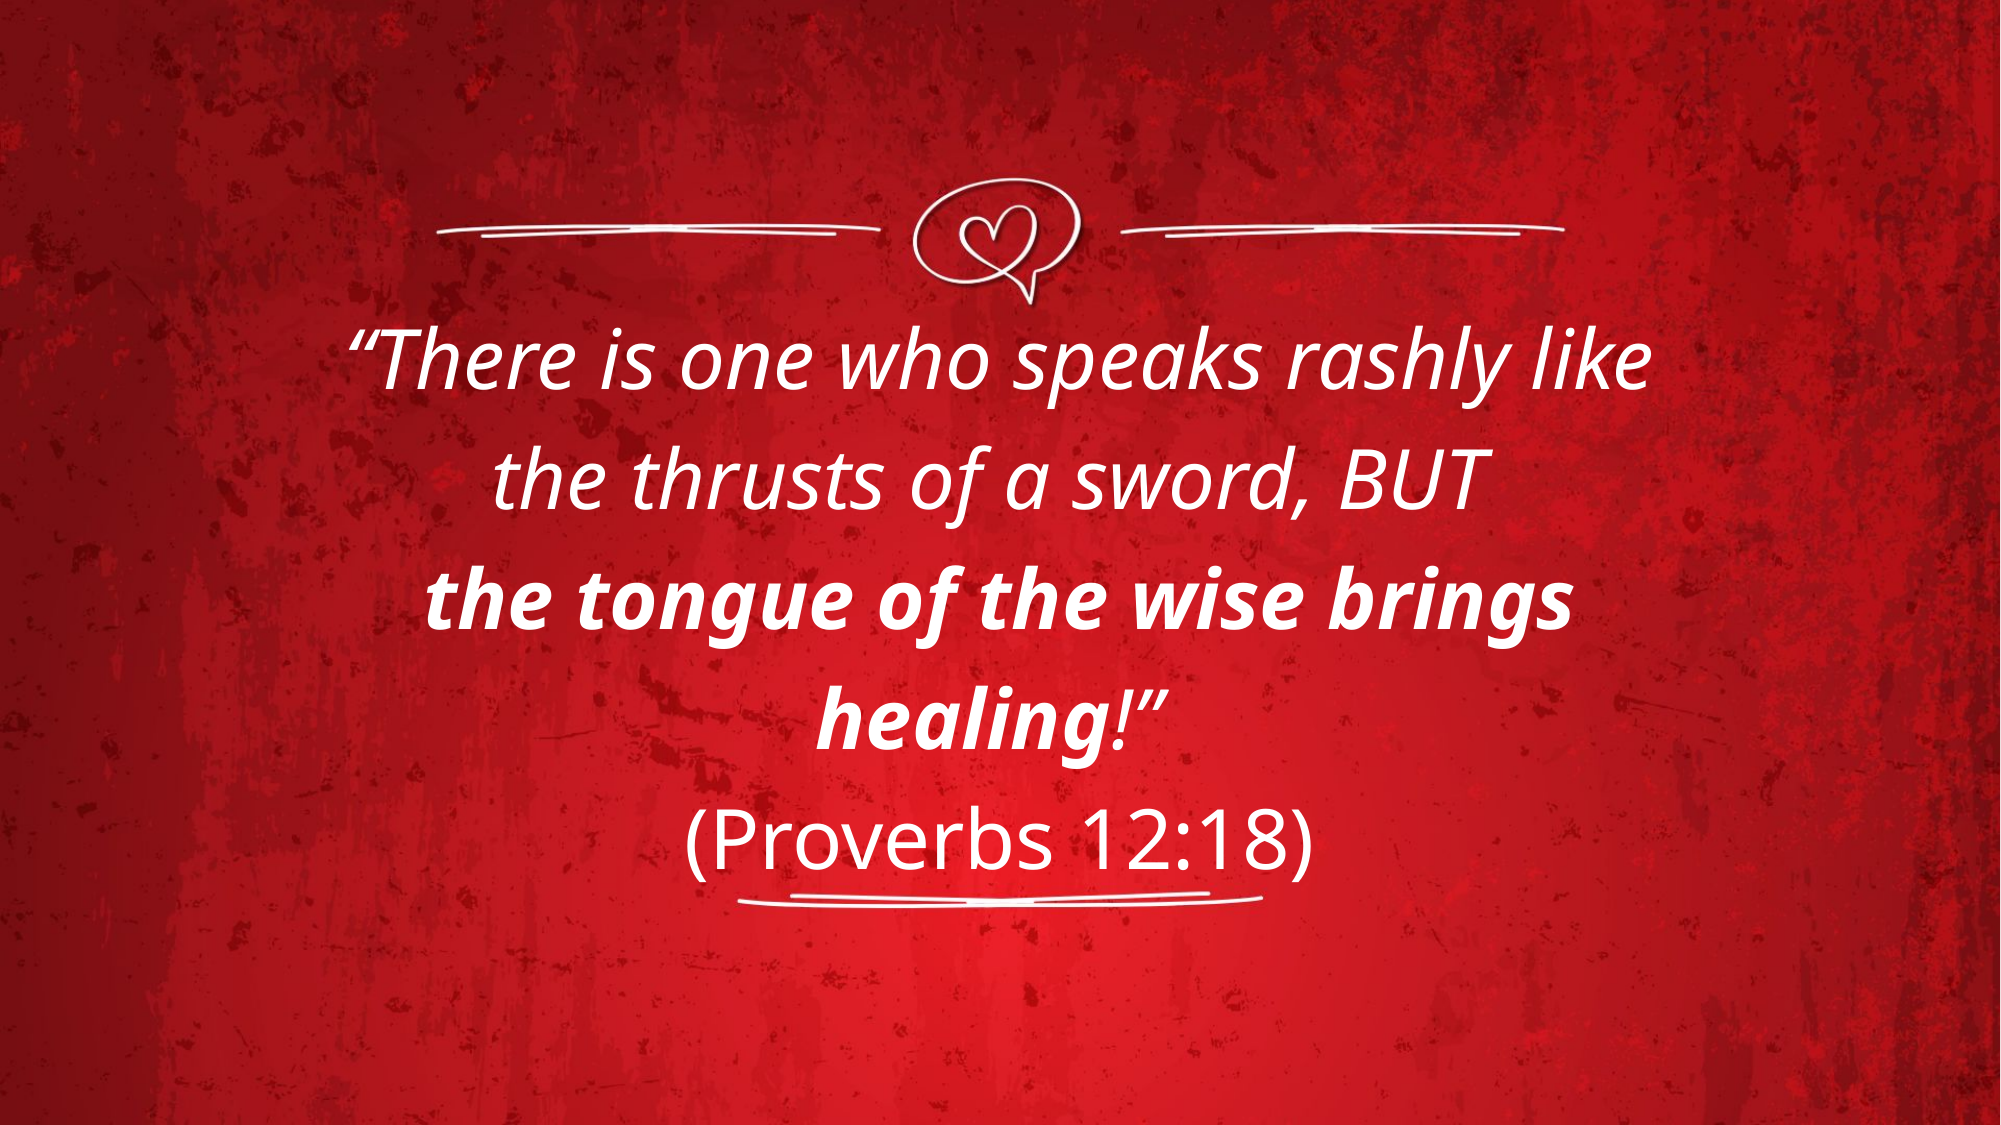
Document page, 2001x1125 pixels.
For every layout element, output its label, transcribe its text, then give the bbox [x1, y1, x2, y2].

picture [0, 0, 2001, 1125]
list “There is one who speaks rashly like the thrusts of a sword, BUT the tongue of the wise brings healing!” (Proverbs 12:18) [277, 328, 1723, 844]
